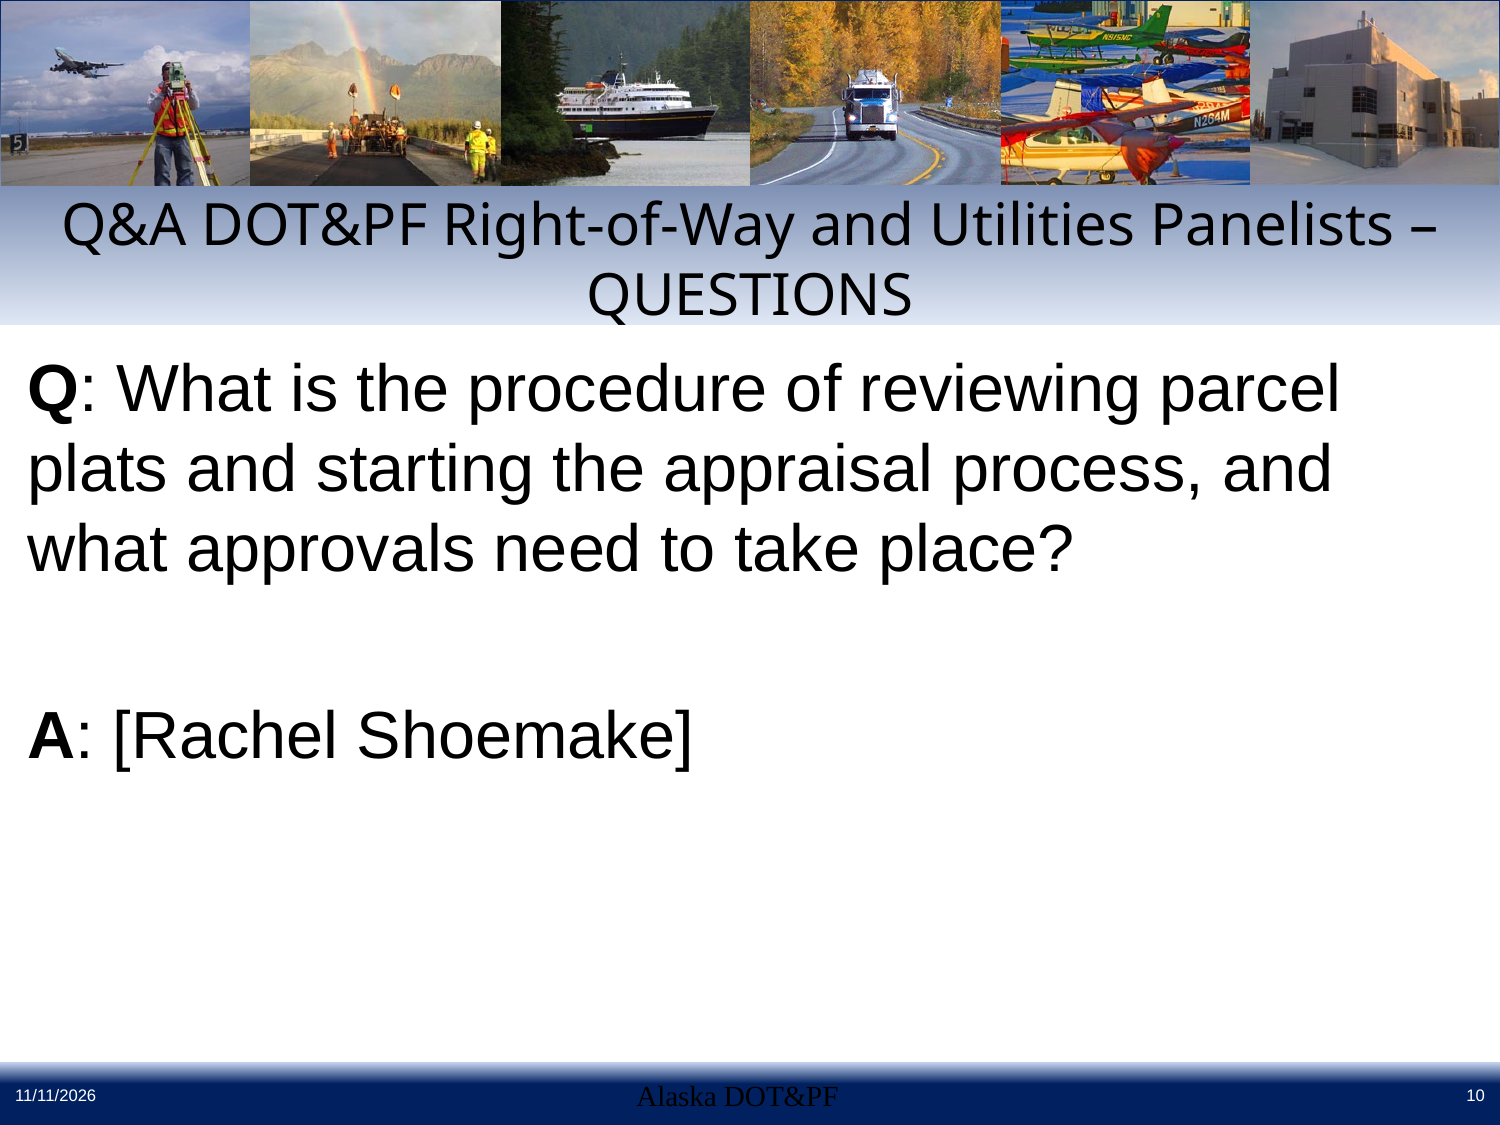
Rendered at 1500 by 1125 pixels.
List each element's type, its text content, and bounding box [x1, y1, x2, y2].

title Q&A DOT&PF Right-of-Way and Utilities Panelists – Questions [0, 189, 1500, 325]
slide_number 10 [1149, 1065, 1500, 1125]
picture [1, 1, 1499, 186]
list Q: What is the procedure of reviewing parcel plats and starting the appraisal process, and what approvals need to take place? A: [Rachel Shoemake] [12, 337, 1488, 1050]
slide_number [0, 1065, 350, 1125]
footer Alaska DOT&PF [500, 1065, 975, 1125]
